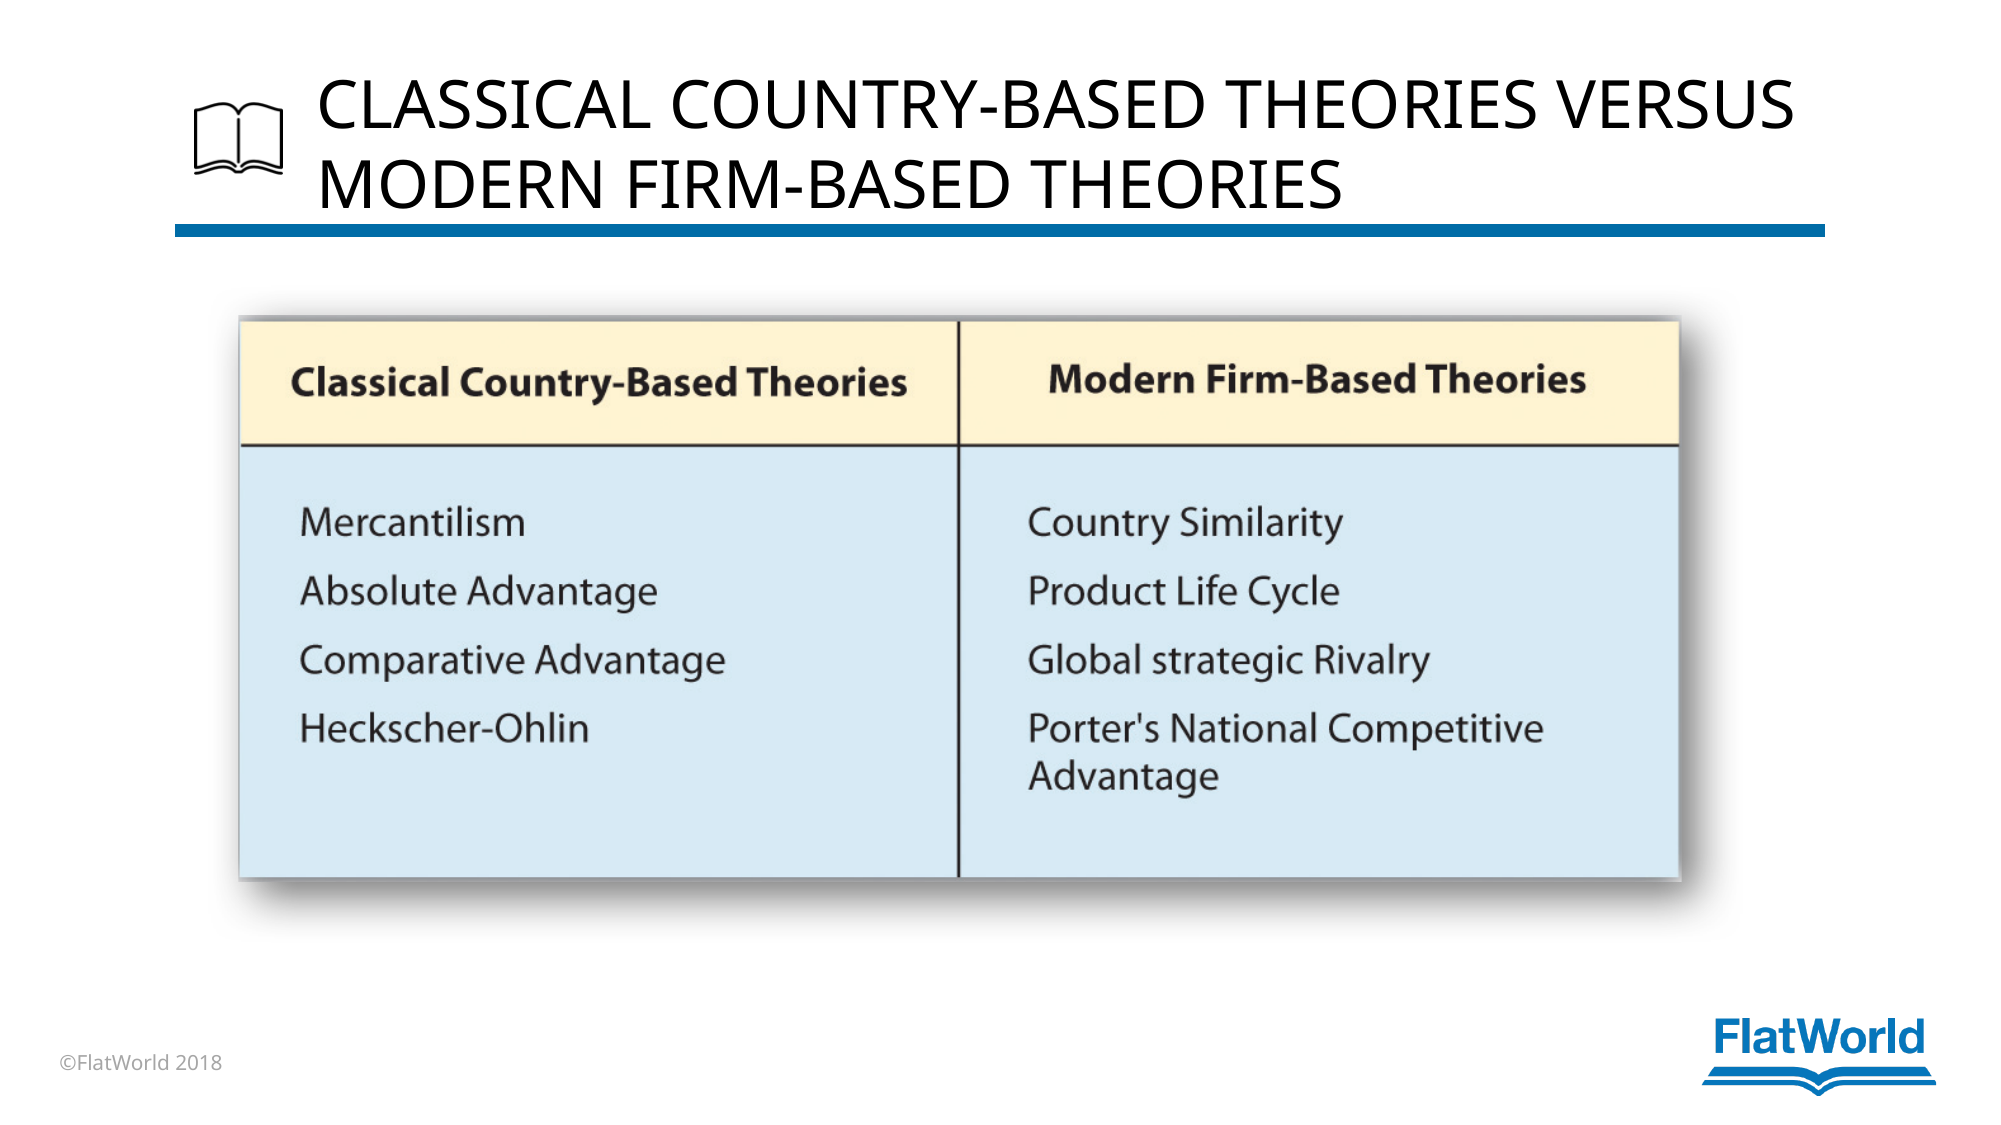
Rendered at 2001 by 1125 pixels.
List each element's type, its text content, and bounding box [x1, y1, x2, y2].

title CLASSICAL COUNTRY-BASED THEORIES VERSUS MODERN FIRM-BASED THEORIES [301, 54, 1825, 189]
picture [194, 94, 283, 183]
picture [238, 315, 1682, 882]
